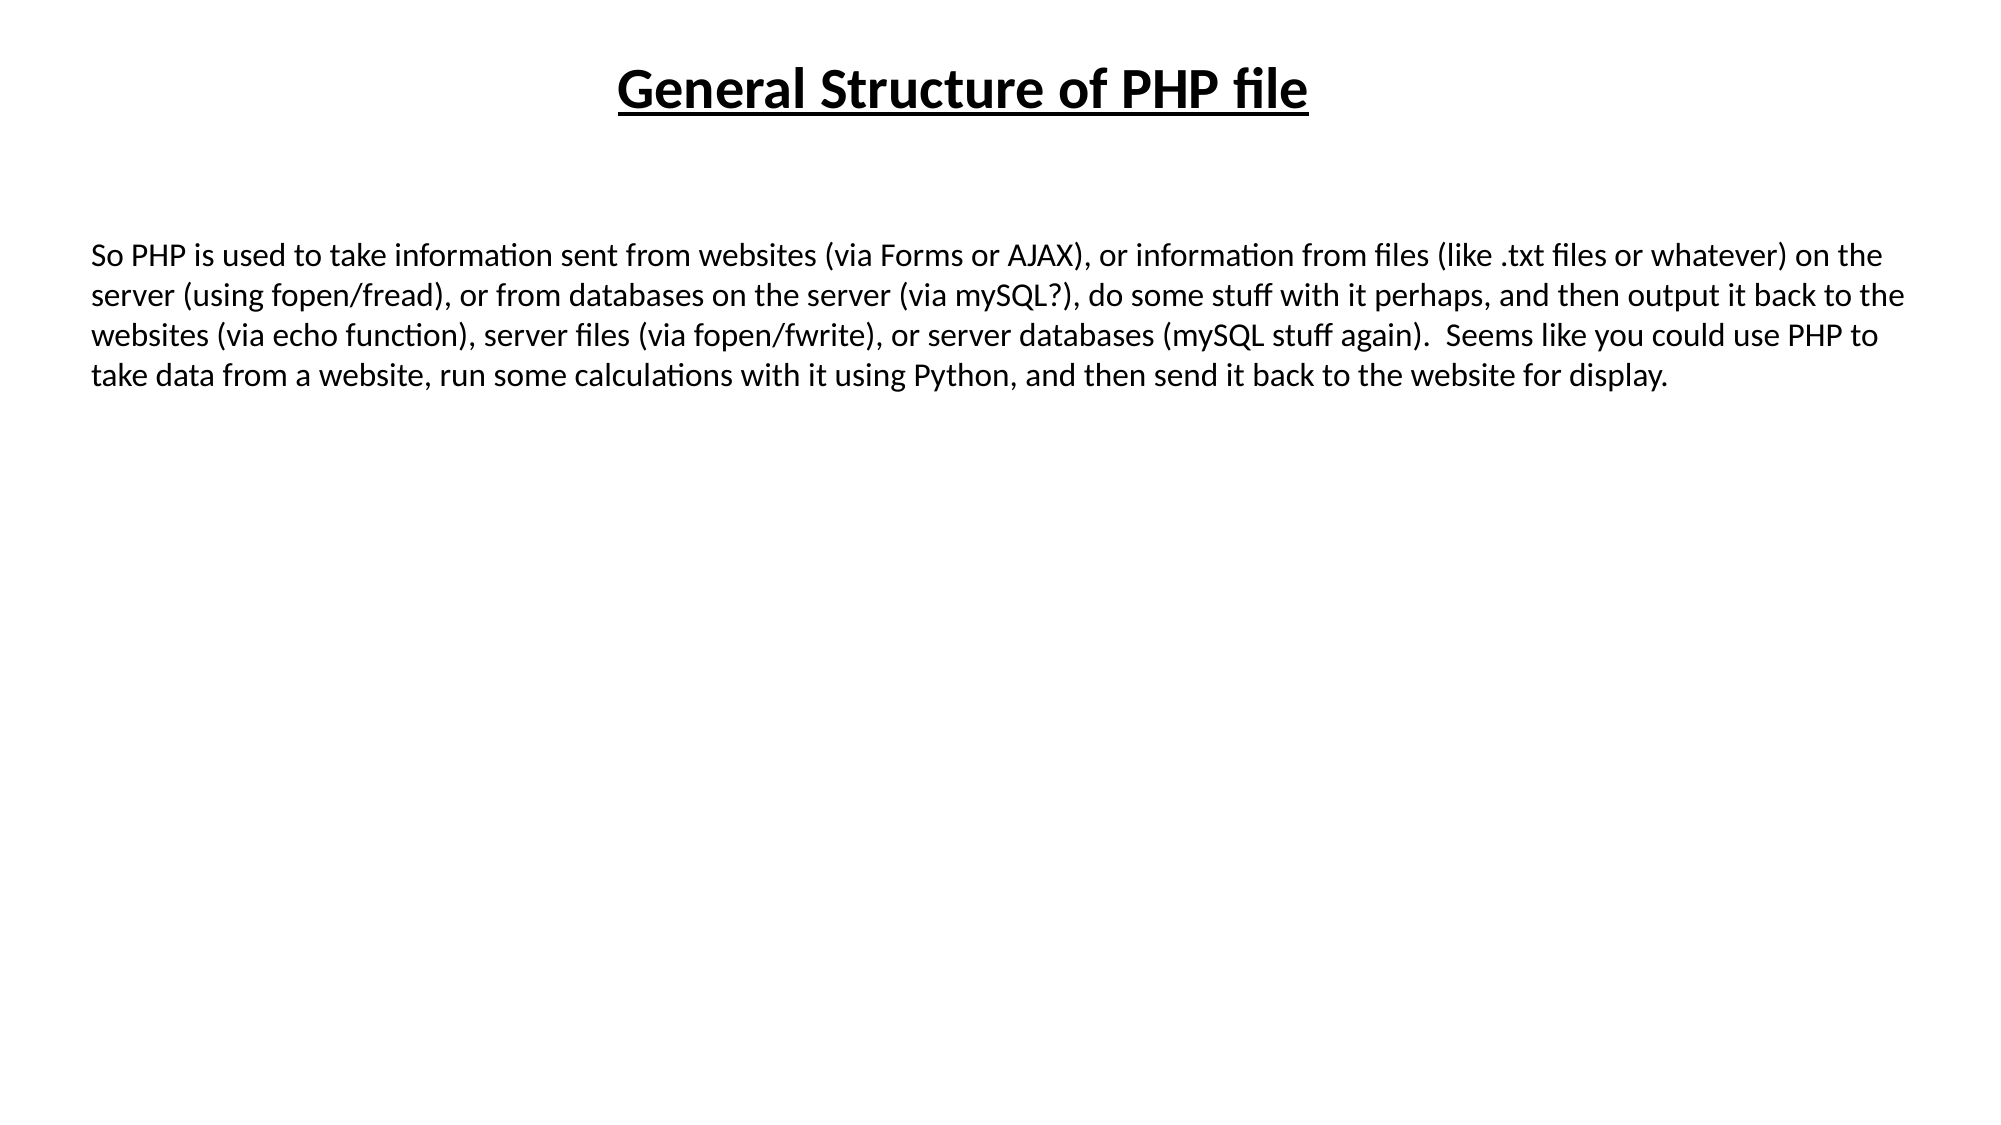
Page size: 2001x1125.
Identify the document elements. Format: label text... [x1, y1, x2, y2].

text_box So PHP is used to take information sent from websites (via Forms or AJAX), or information from files (like .txt files or whatever) on the server (using fopen/fread), or from databases on the server (via mySQL?), do some stuff with it perhaps, and then output it back to the websites (via echo function), server files (via fopen/fwrite), or server databases (mySQL stuff again). Seems like you could use PHP to take data from a website, run some calculations with it using Python, and then send it back to the website for display. [76, 225, 1928, 401]
text_box General Structure of PHP file [603, 42, 1357, 128]
